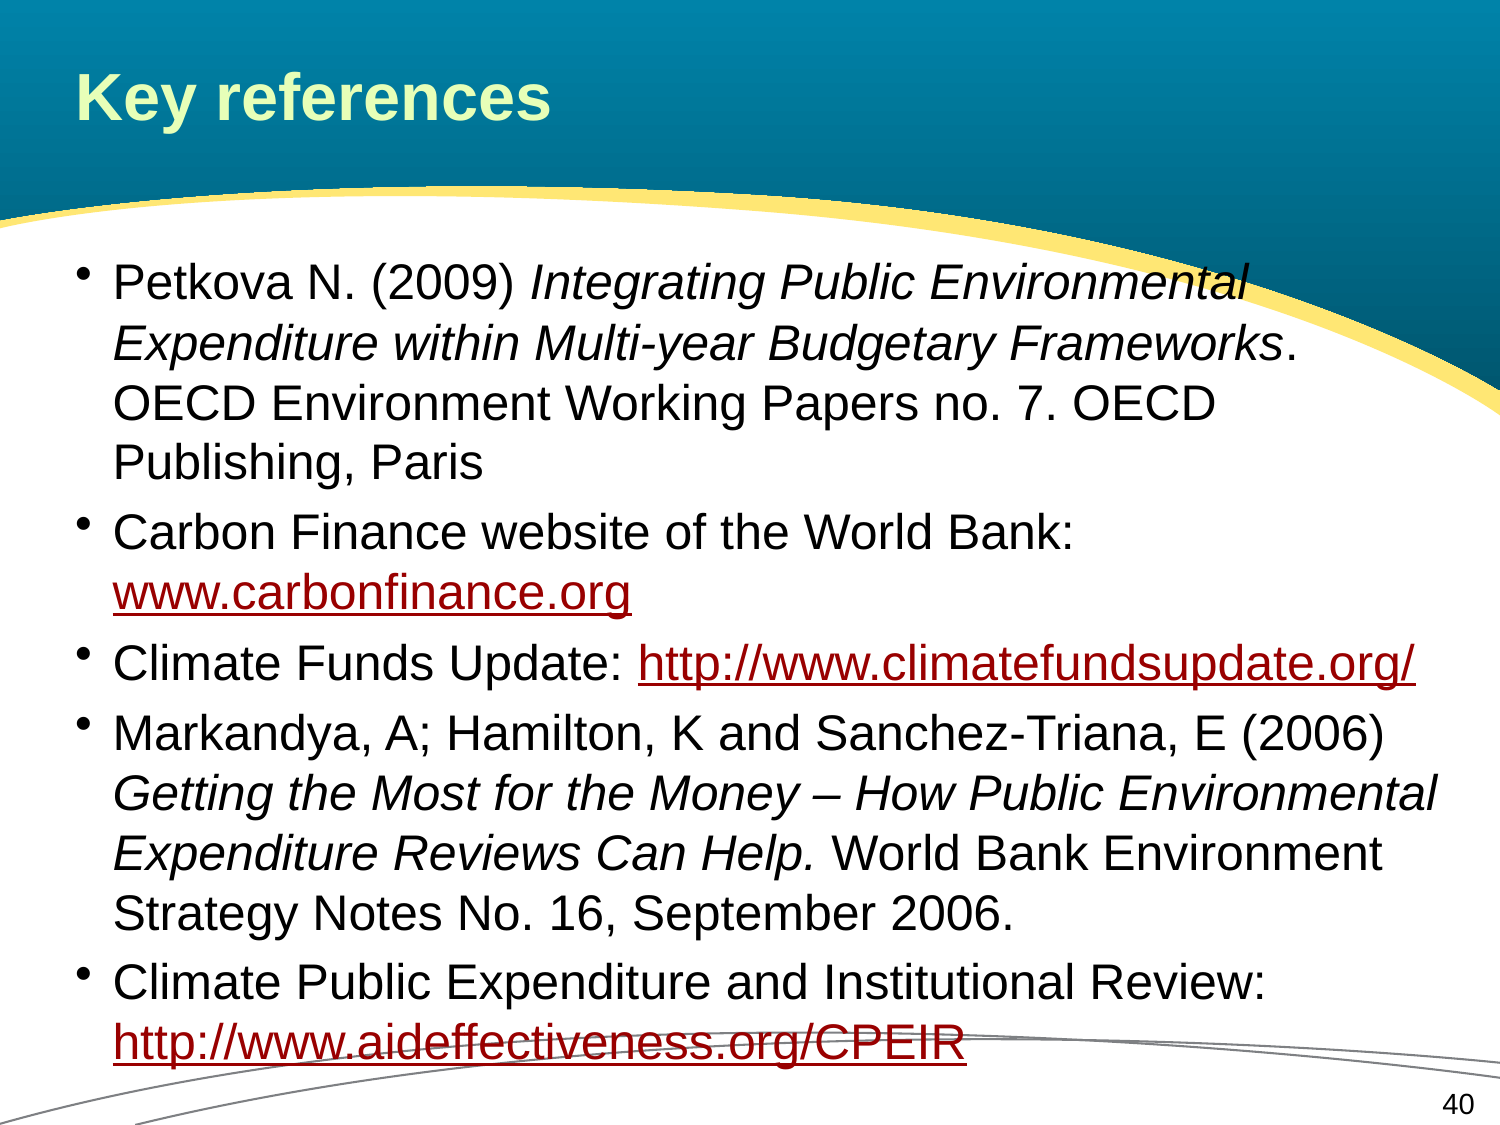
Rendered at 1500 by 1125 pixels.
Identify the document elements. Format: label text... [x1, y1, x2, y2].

slide_number 40 [1124, 1084, 1476, 1113]
title Key references [74, 0, 1476, 188]
list Petkova N. (2009) Integrating Public Environmental Expenditure within Multi-year Budgetary Frameworks. OECD Environment Working Papers no. 7. OECD Publishing, Paris Carbon Finance website of the World Bank: www.carbonfinance.org Climate Funds Update: http://www.climatefundsupdate.org/ Markandya, A; Hamilton, K and Sanchez-Triana, E (2006) Getting the Most for the Money – How Public Environmental Expenditure Reviews Can Help. World Bank Environment Strategy Notes No. 16, September 2006. Climate Public Expenditure and Institutional Review: http://www.aideffectiveness.org/CPEIR [74, 249, 1476, 1038]
